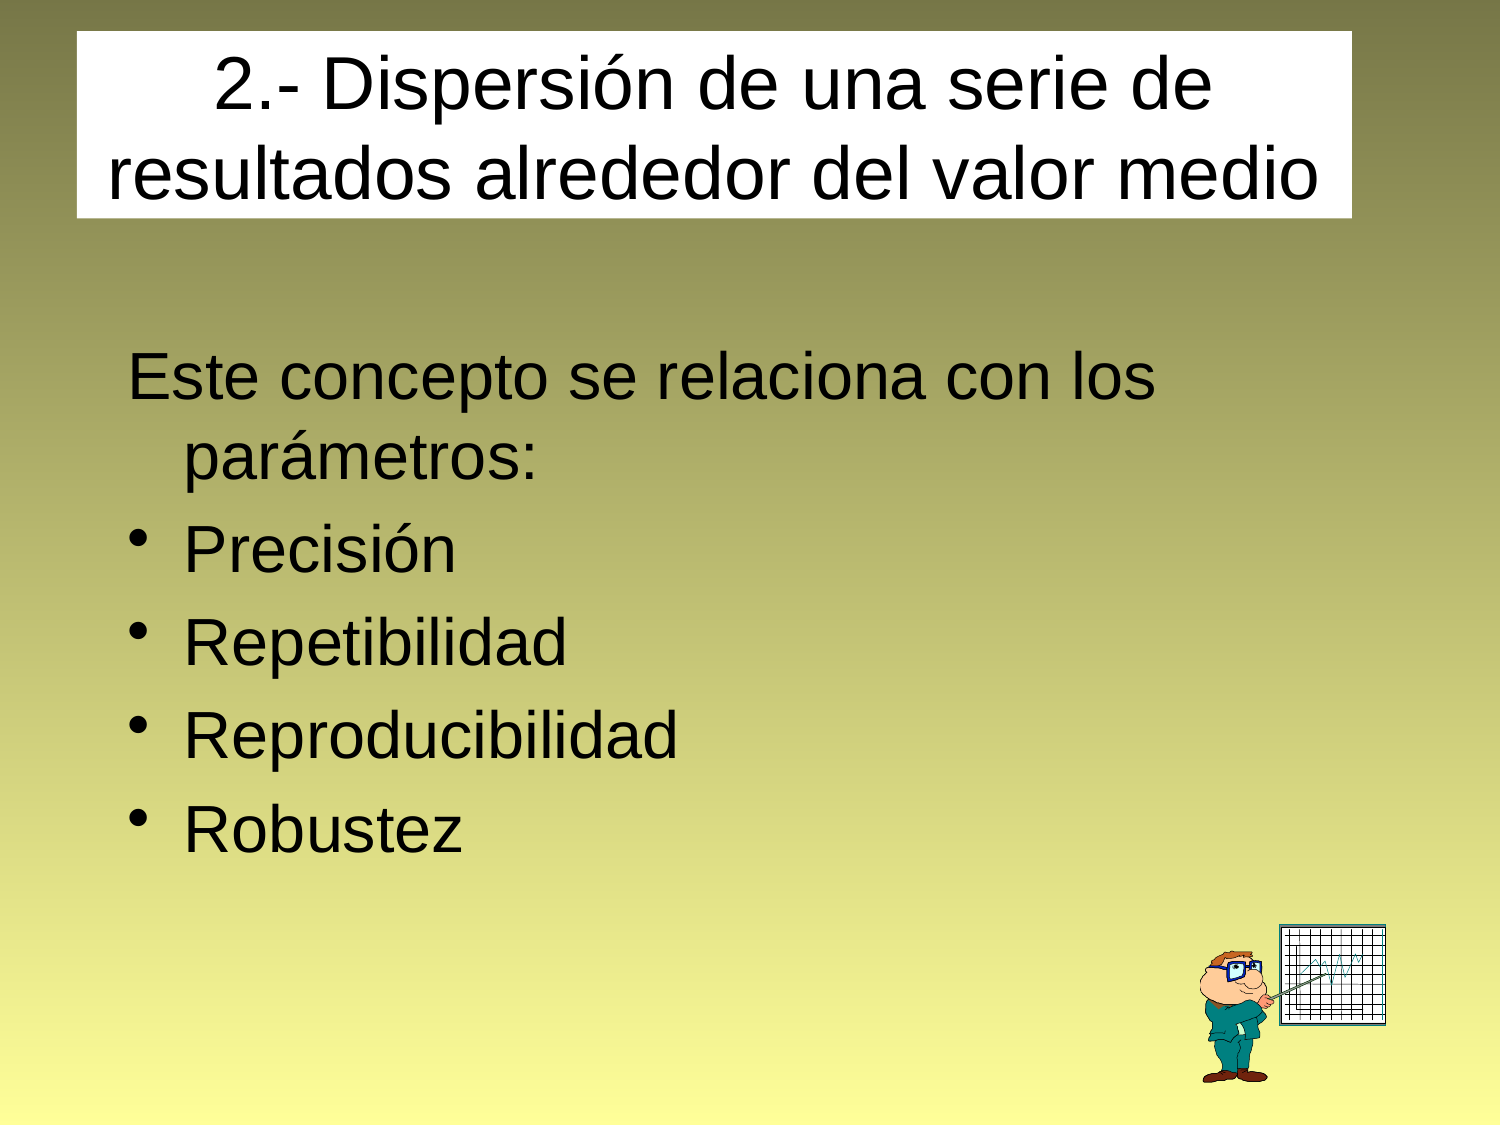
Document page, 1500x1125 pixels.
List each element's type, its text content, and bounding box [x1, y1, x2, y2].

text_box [1199, 924, 1387, 1083]
list Este concepto se relaciona con los parámetros: Precisión Repetibilidad Reproducibilidad Robustez [112, 324, 1388, 1001]
title 2.- Dispersión de una serie de resultados alrededor del valor medio [76, 30, 1353, 219]
